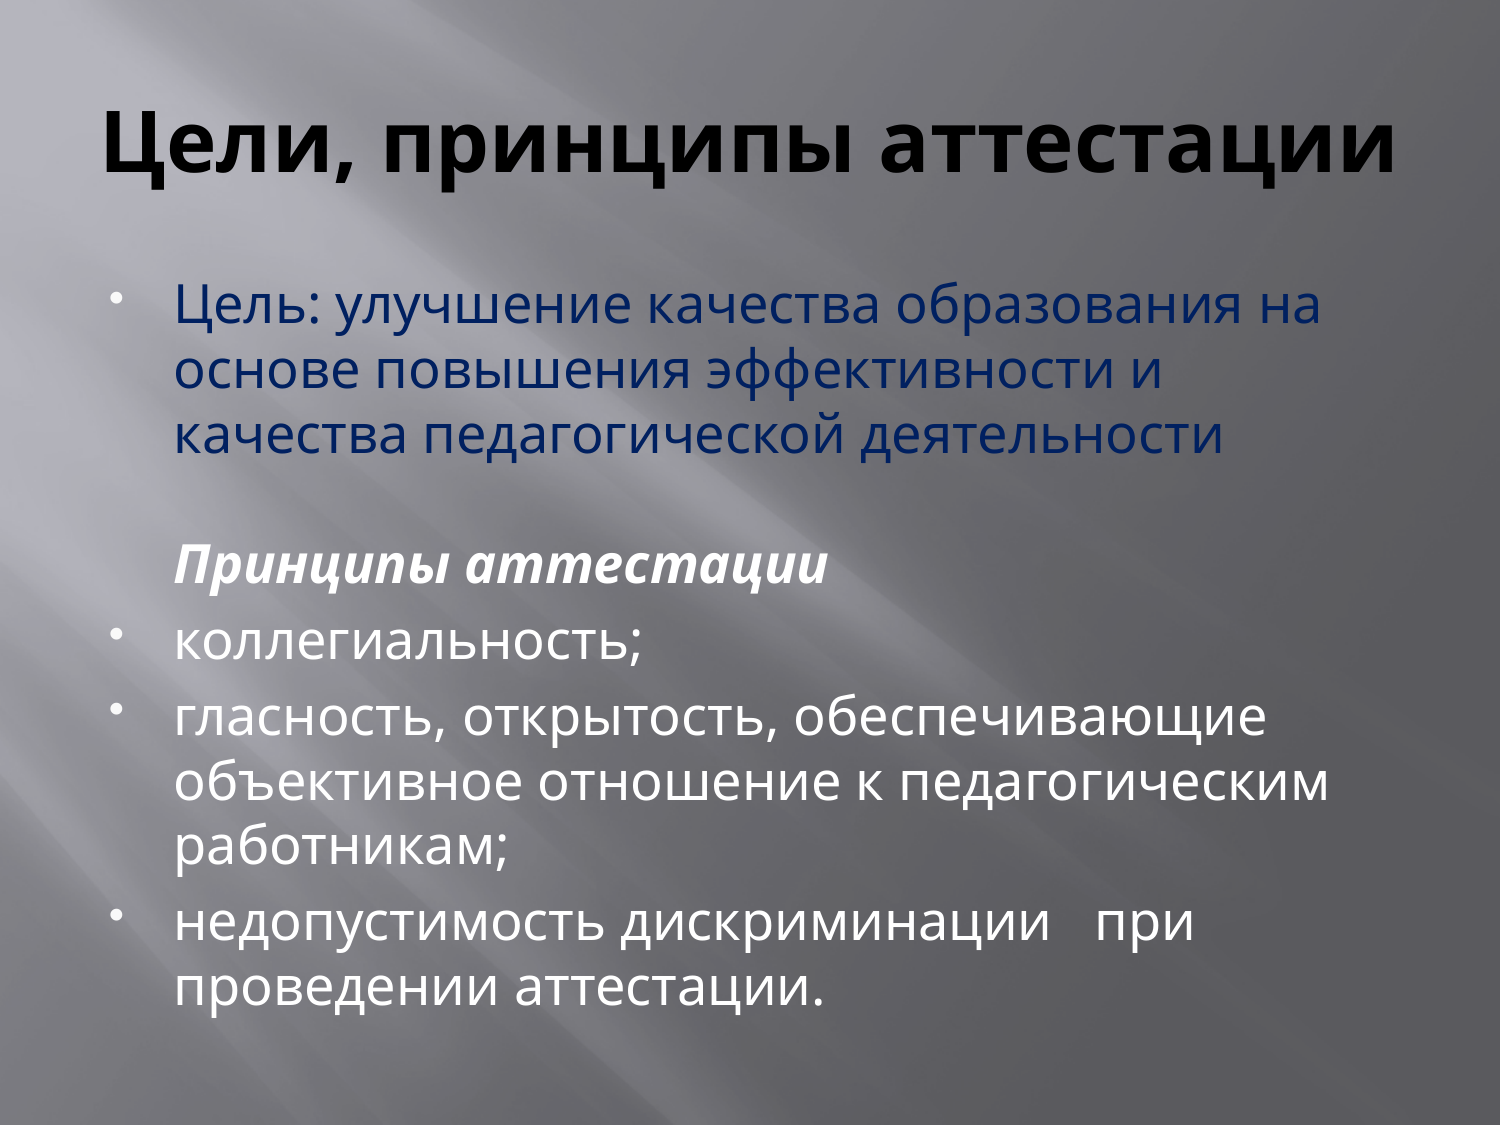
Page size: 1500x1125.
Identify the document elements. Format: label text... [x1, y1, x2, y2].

title Цели, принципы аттестации [75, 45, 1425, 233]
list Цель: улучшение качества образования на основе повышения эффективности и качества педагогической деятельности Принципы аттестации коллегиальность; гласность, открытость, обеспечивающие объективное отношение к педагогическим работникам; недопустимость дискриминации при проведении аттестации. [75, 262, 1425, 1035]
